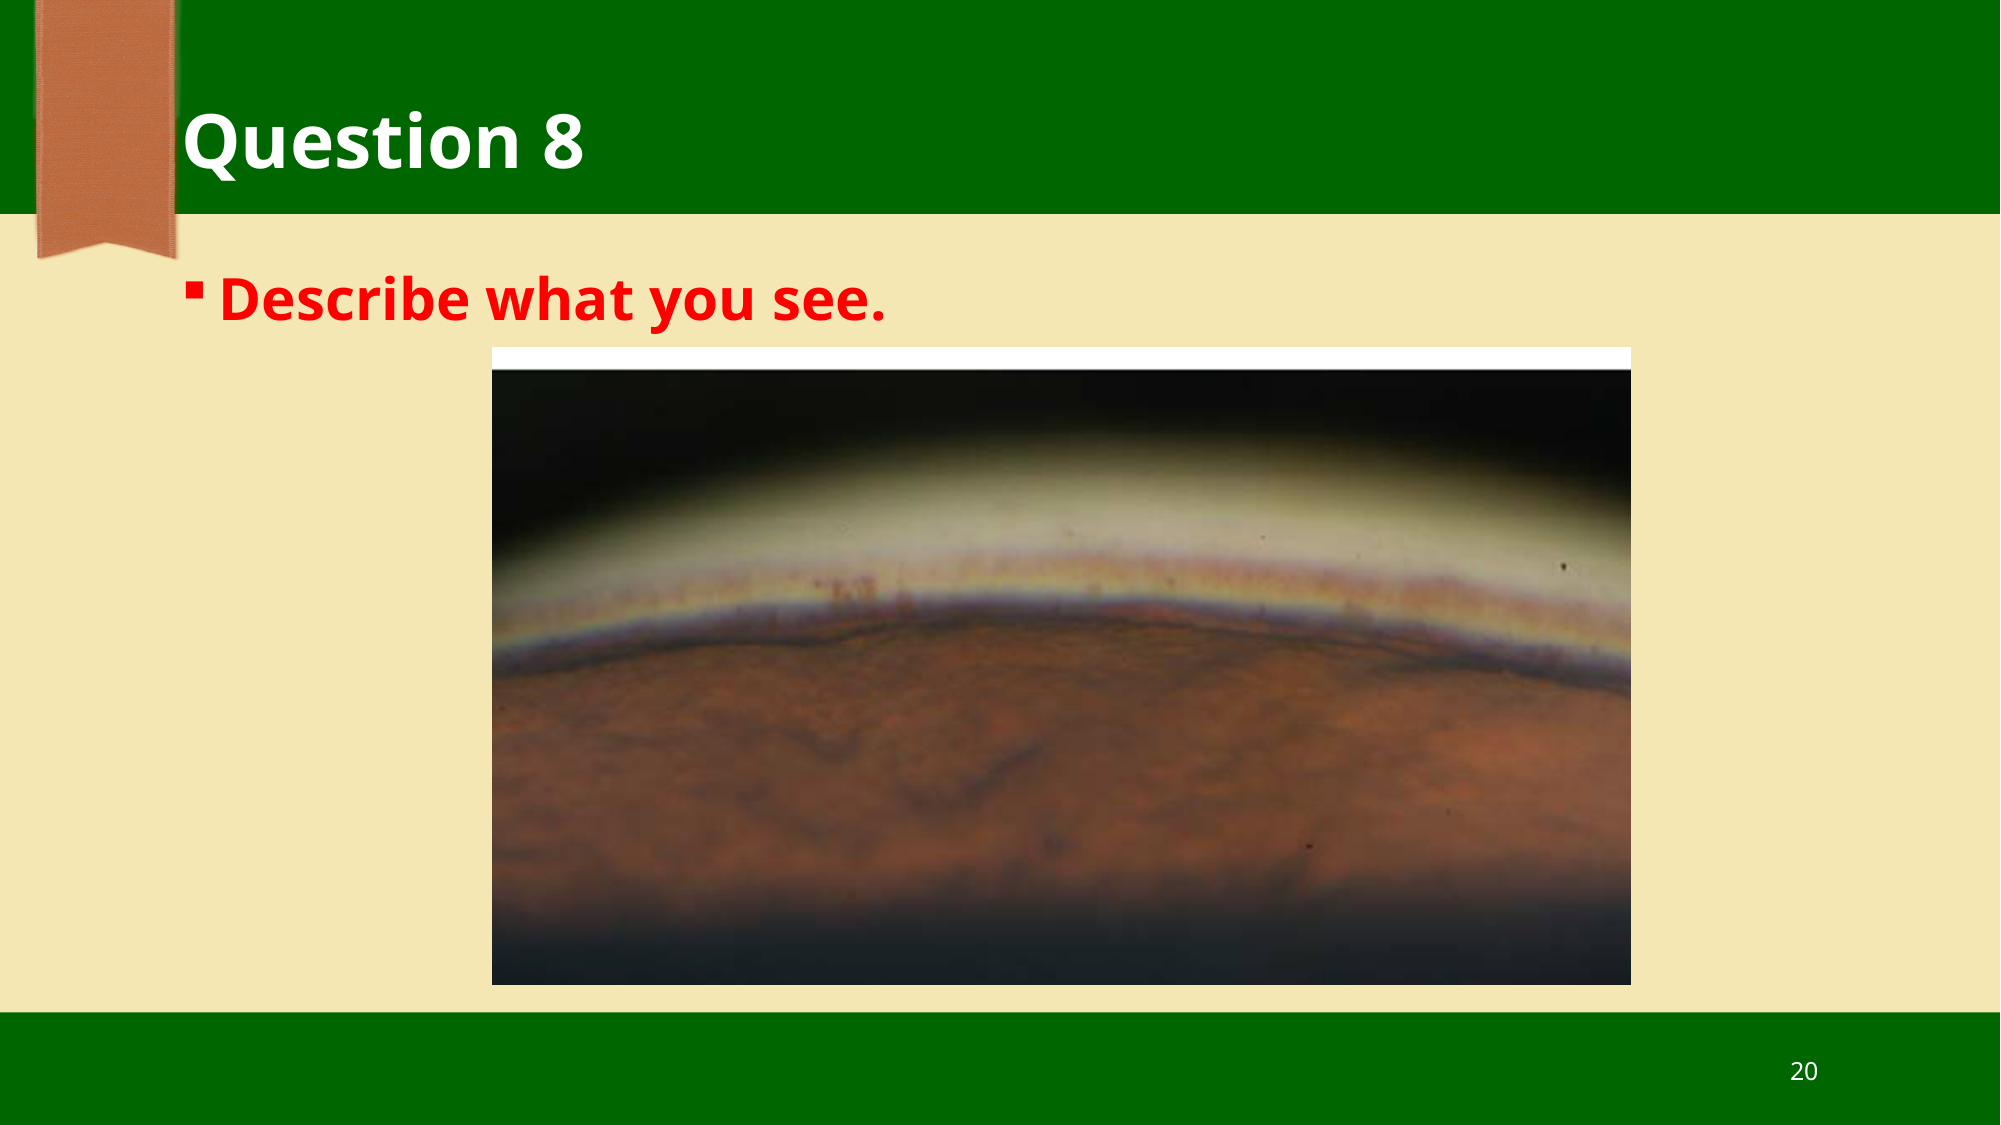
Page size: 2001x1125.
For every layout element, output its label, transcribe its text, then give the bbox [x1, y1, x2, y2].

picture [492, 347, 1631, 985]
title Question 8 [181, 12, 1819, 193]
list Describe what you see. [181, 262, 1819, 1013]
slide_number 20 [1518, 1042, 1819, 1103]
